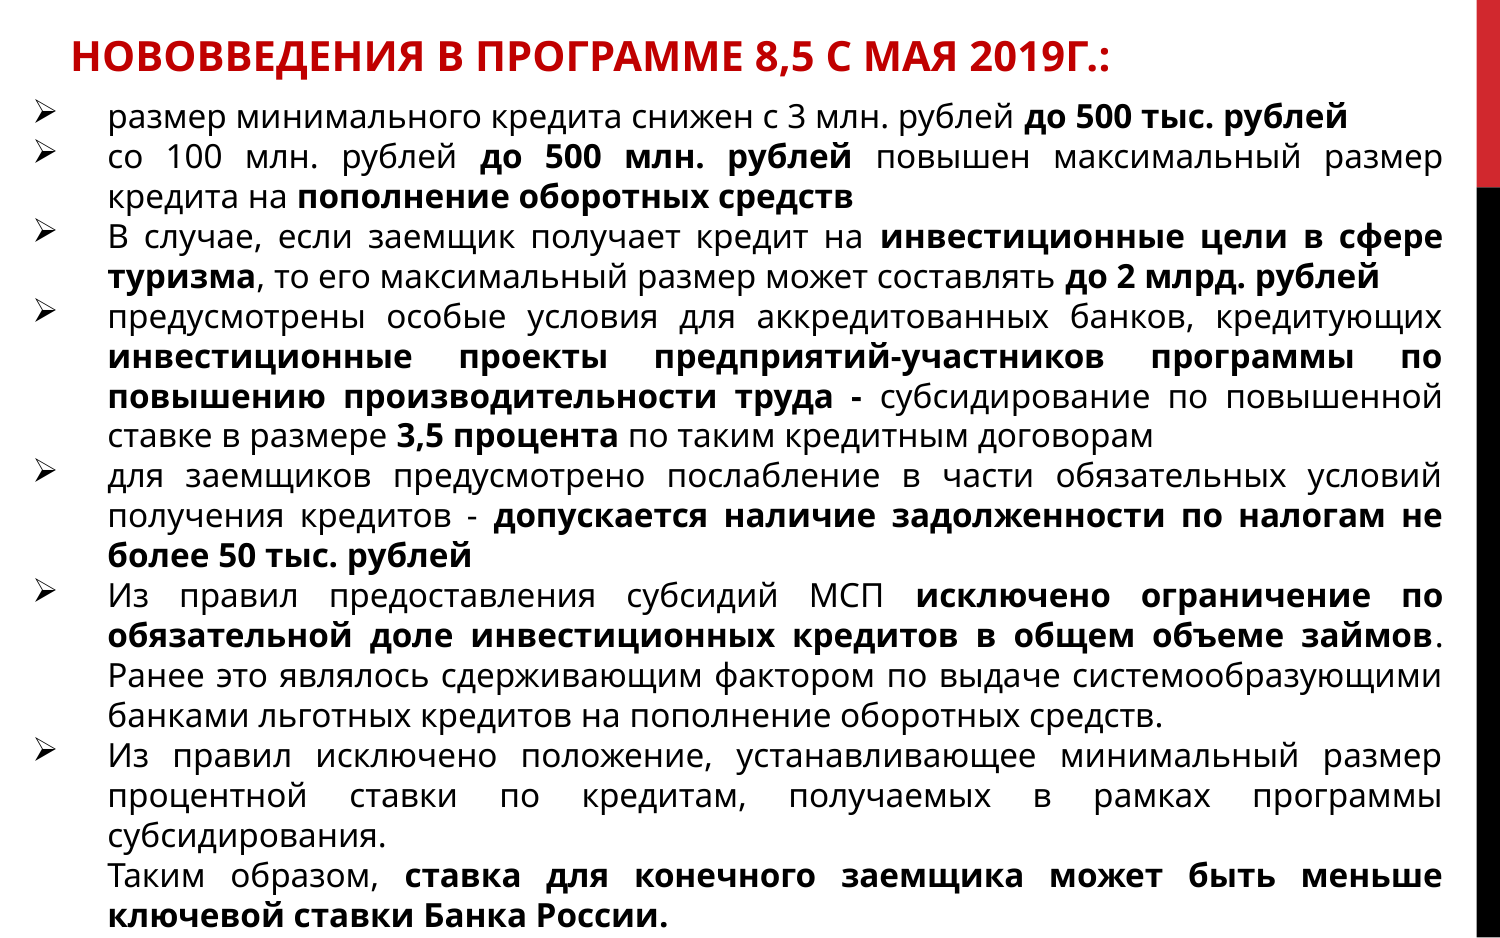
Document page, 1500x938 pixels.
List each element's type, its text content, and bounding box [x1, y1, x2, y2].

text_box размер минимального кредита снижен с 3 млн. рублей до 500 тыс. рублей со 100 млн. рублей до 500 млн. рублей повышен максимальный размер кредита на пополнение оборотных средств В случае, если заемщик получает кредит на инвестиционные цели в сфере туризма, то его максимальный размер может составлять до 2 млрд. рублей предусмотрены особые условия для аккредитованных банков, кредитующих инвестиционные проекты предприятий-участников программы по повышению производительности труда - субсидирование по повышенной ставке в размере 3,5 процента по таким кредитным договорам для заемщиков предусмотрено послабление в части обязательных условий получения кредитов - допускается наличие задолженности по налогам не более 50 тыс. рублей Из правил предоставления субсидий МСП исключено ограничение по обязательной доле инвестиционных кредитов в общем объеме займов. Ранее это являлось сдерживающим фактором по выдаче системообразующими банками льготных кредитов на пополнение оборотных средств. Из правил исключено положение, устанавливающее минимальный размер процентной ставки по кредитам, получаемых в рамках программы субсидирования. Таким образом, ставка для конечного заемщика может быть меньше ключевой ставки Банка России. [17, 87, 1459, 938]
text_box НОВОВВЕДЕНИЯ В ПРОГРАММЕ 8,5 С МАЯ 2019Г.: [55, 22, 1126, 87]
